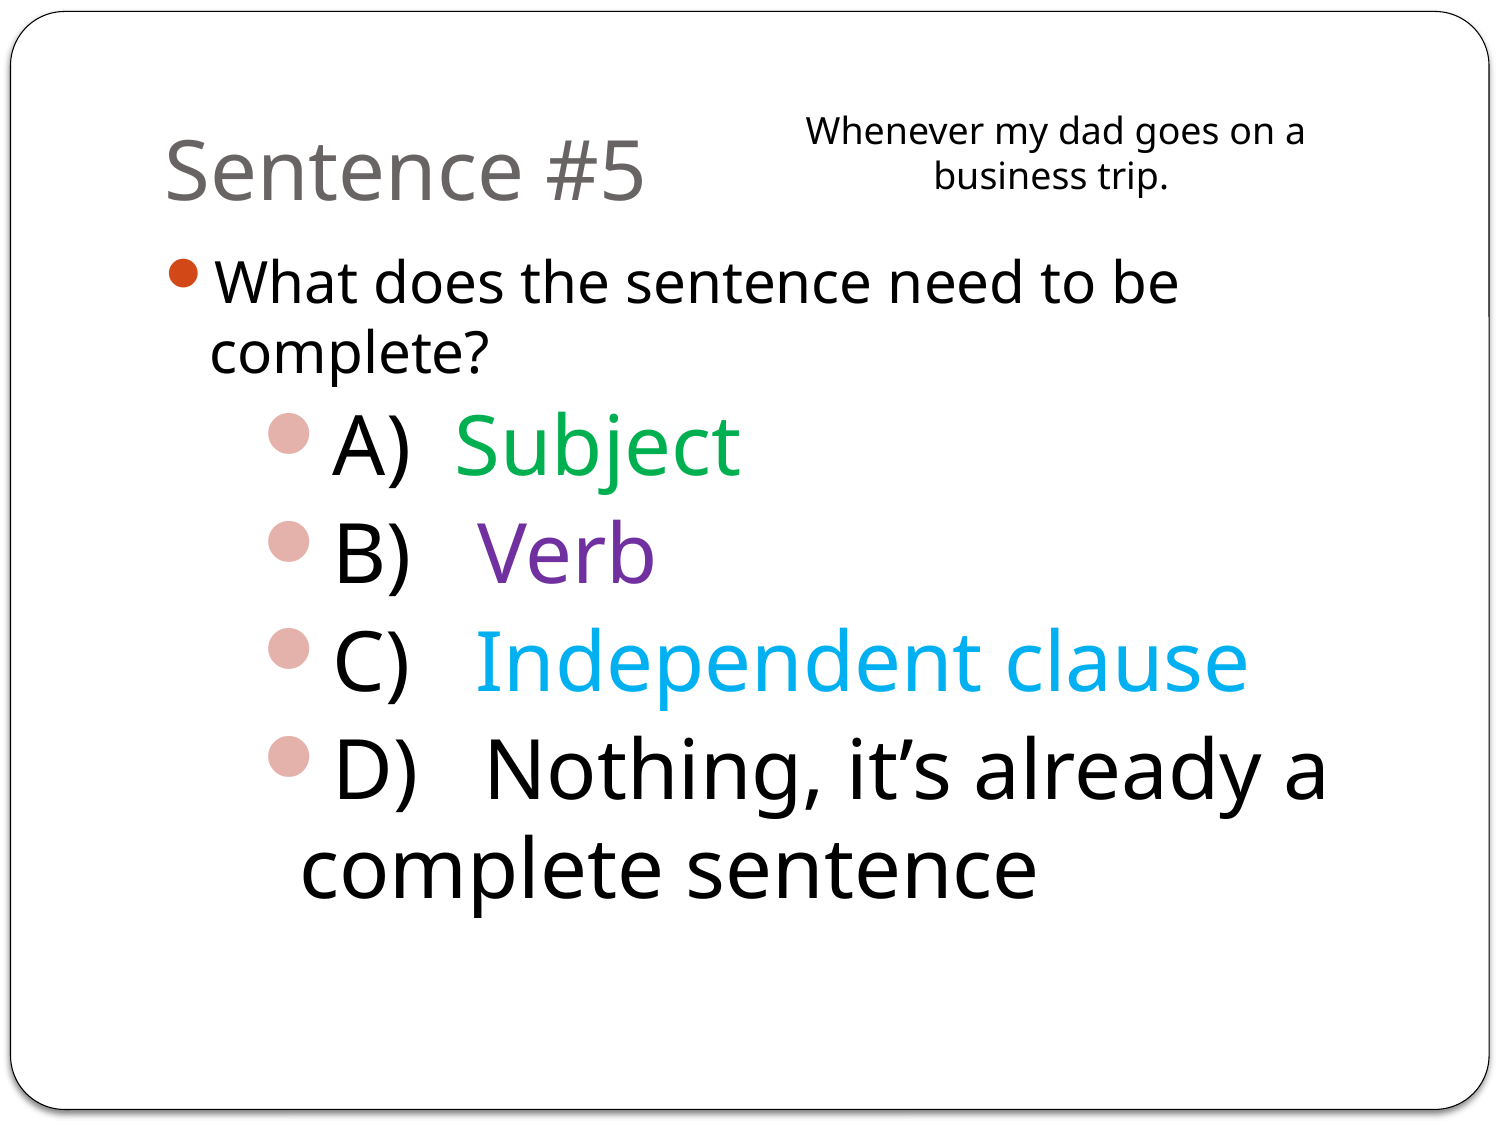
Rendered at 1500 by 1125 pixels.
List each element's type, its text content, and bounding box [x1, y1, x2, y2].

title Sentence #5 [150, 45, 1425, 233]
text_box Whenever my dad goes on a business trip. [749, 99, 1363, 205]
list What does the sentence need to be complete? A) Subject B) Verb C) Independent clause D) Nothing, it’s already a complete sentence [150, 237, 1425, 988]
